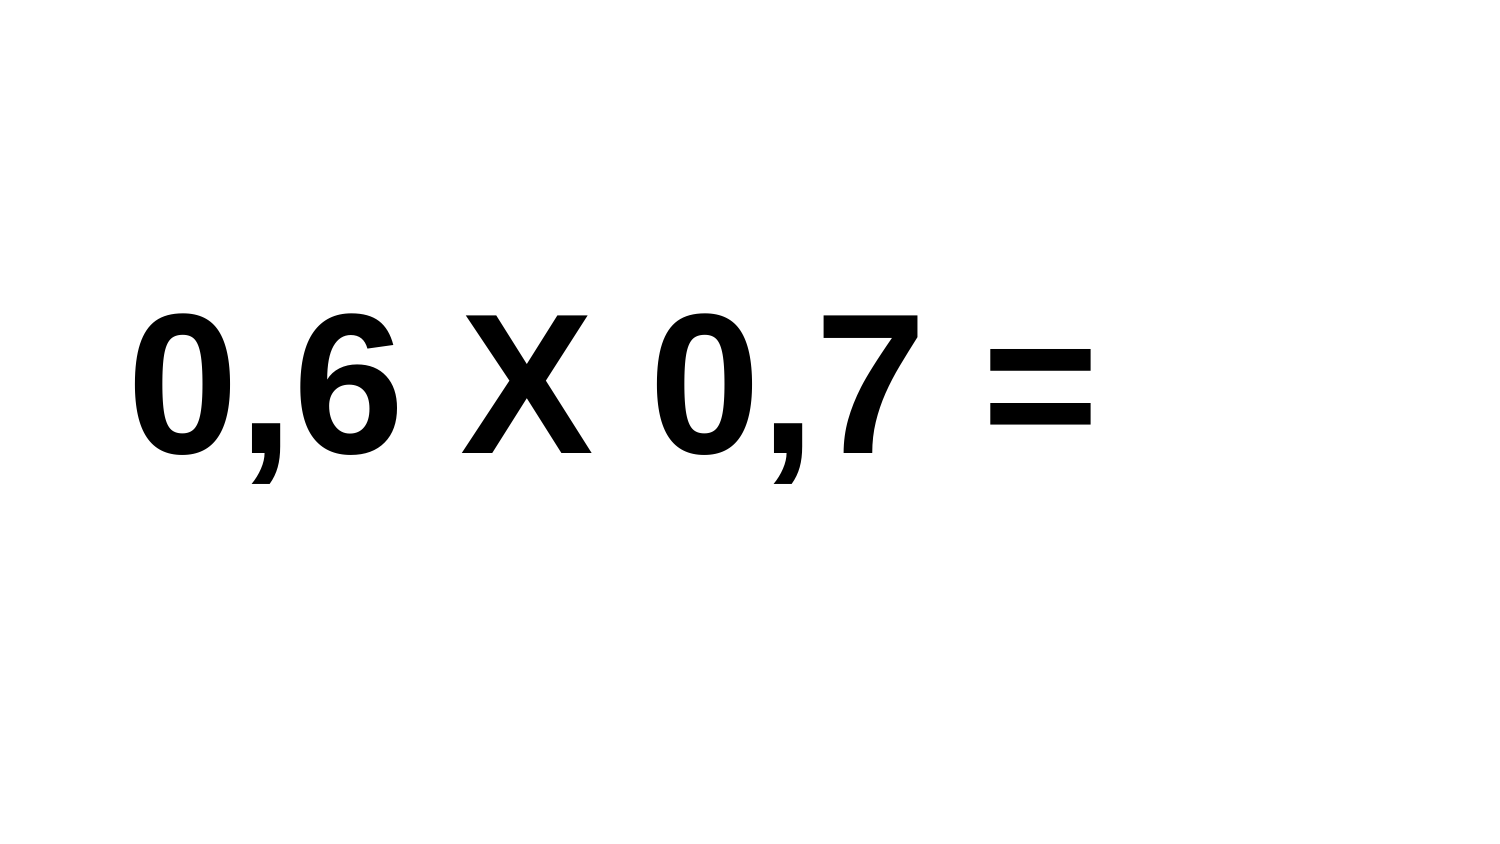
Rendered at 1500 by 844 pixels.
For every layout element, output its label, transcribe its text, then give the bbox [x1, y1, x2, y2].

text_box 0,6 X 0,7 = [112, 318, 1388, 509]
